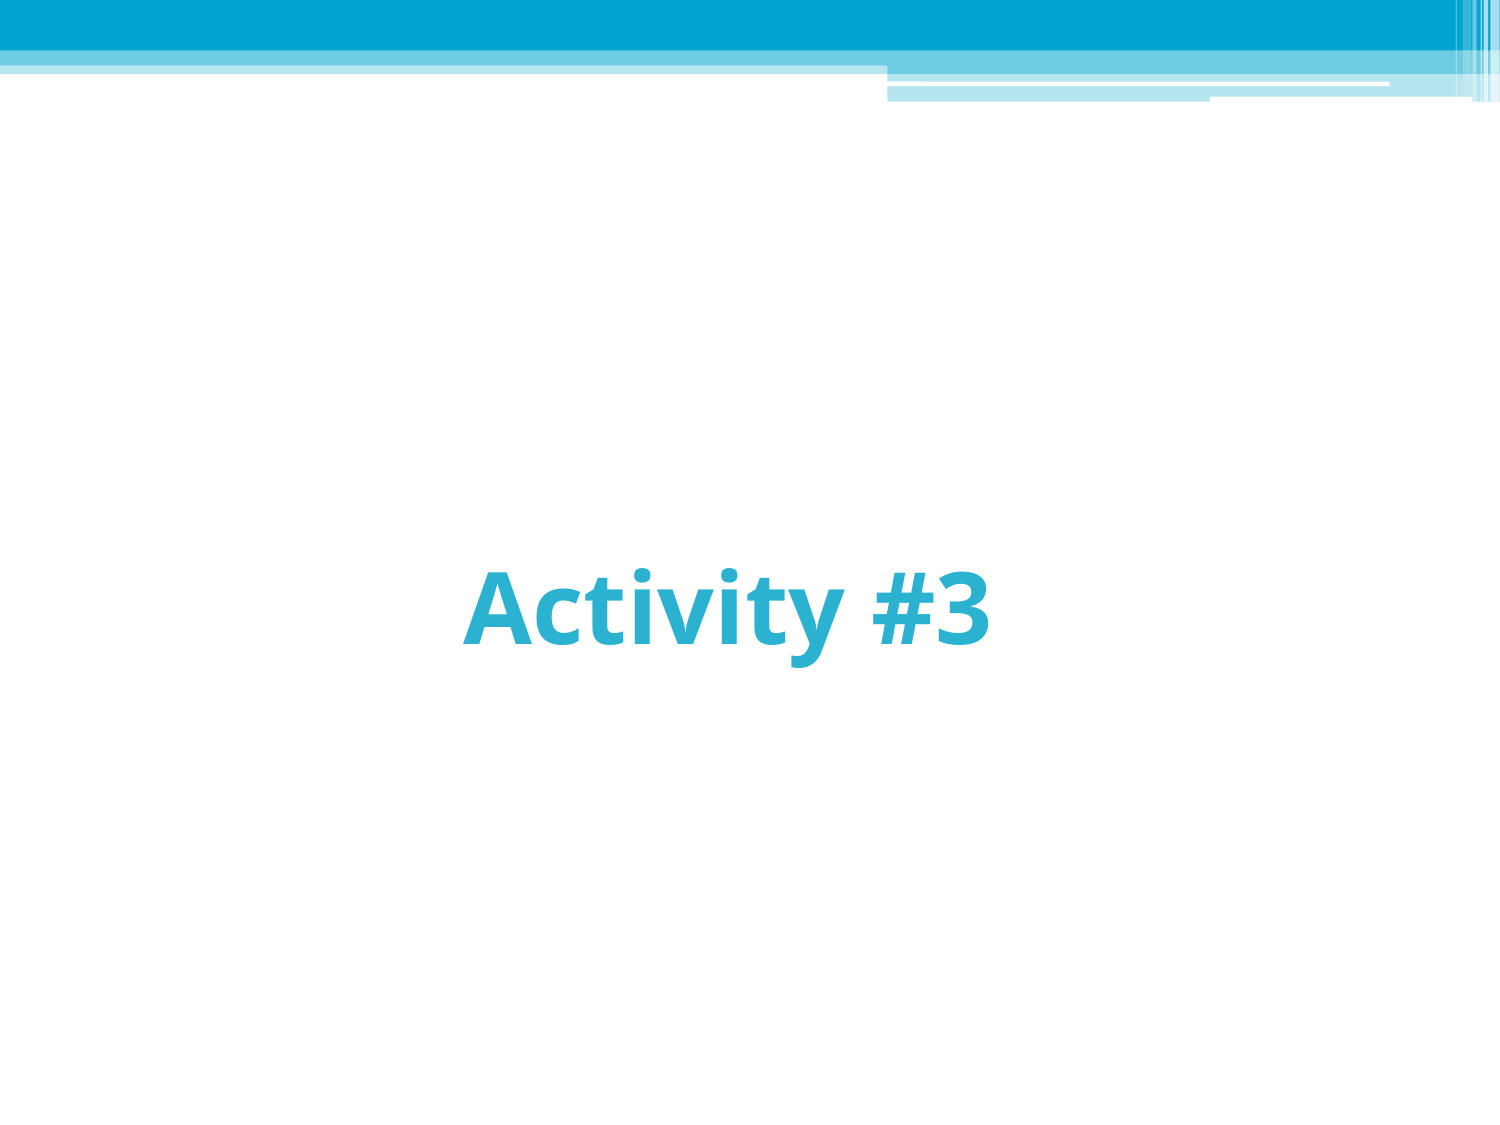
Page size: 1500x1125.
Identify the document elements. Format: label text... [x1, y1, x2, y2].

list Activity #3 [50, 412, 1400, 788]
